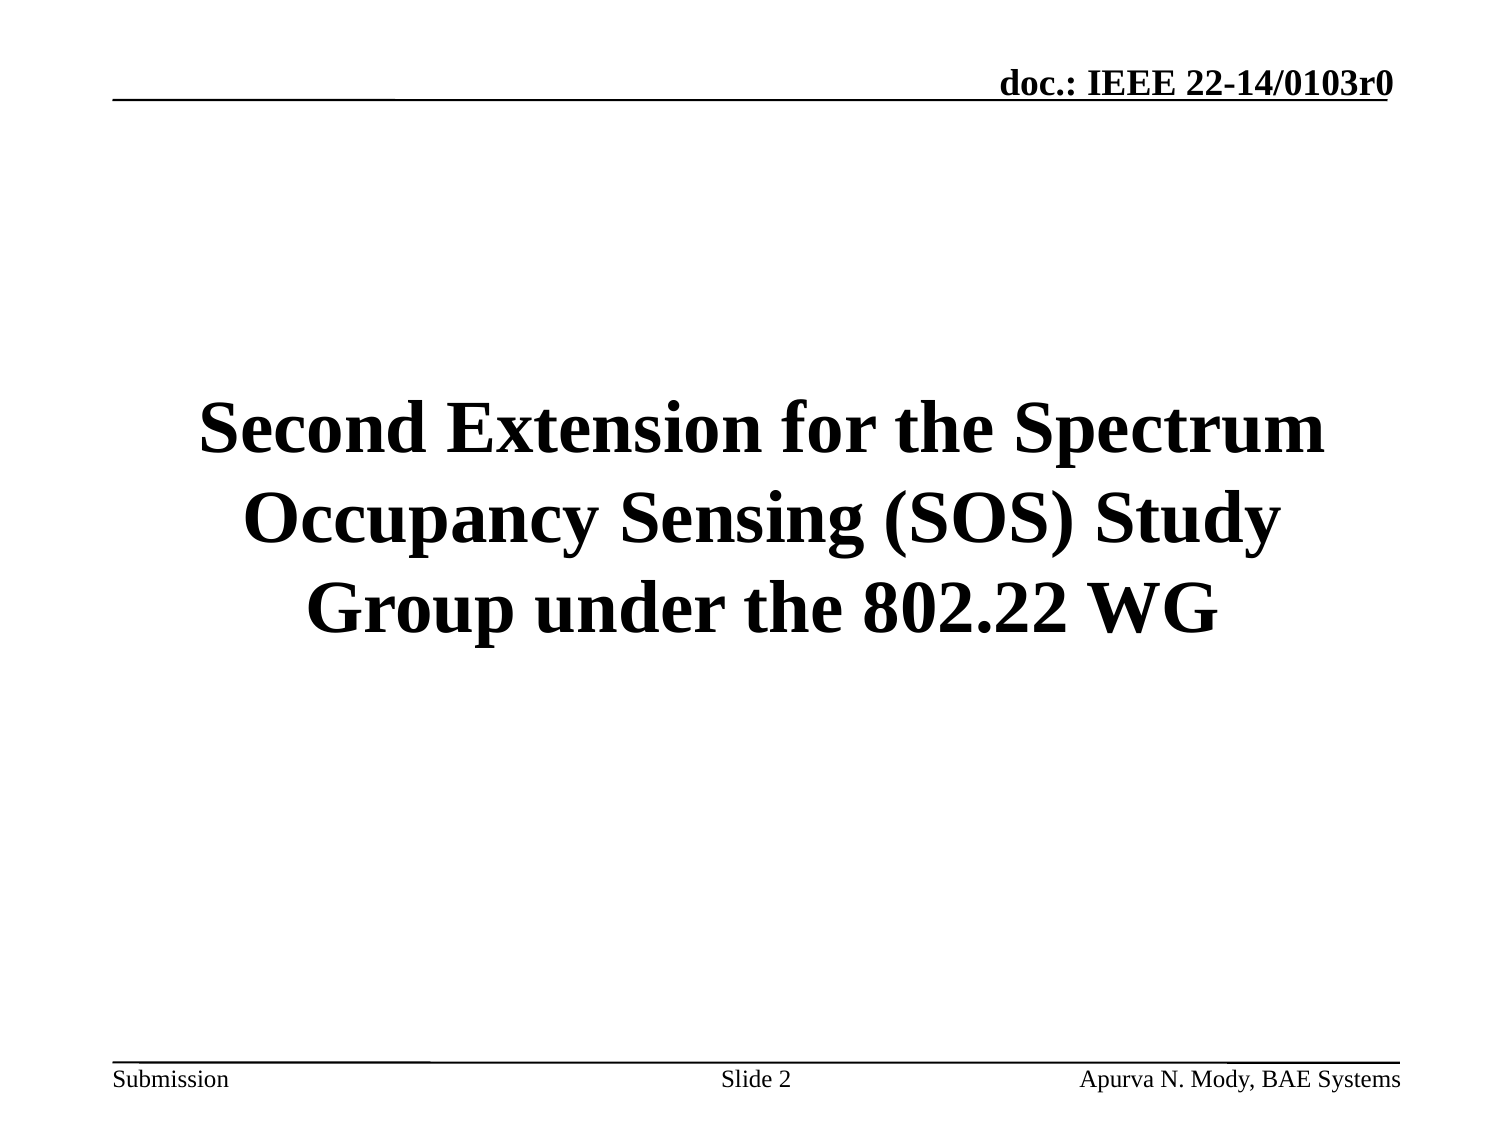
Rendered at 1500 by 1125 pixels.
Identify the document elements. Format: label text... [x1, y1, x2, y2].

slide_number Slide 2 [712, 1061, 800, 1123]
title Second Extension for the Spectrum Occupancy Sensing (SOS) Study Group under the 802.22 WG [124, 274, 1401, 751]
footer Apurva N. Mody, BAE Systems [902, 1061, 1402, 1093]
